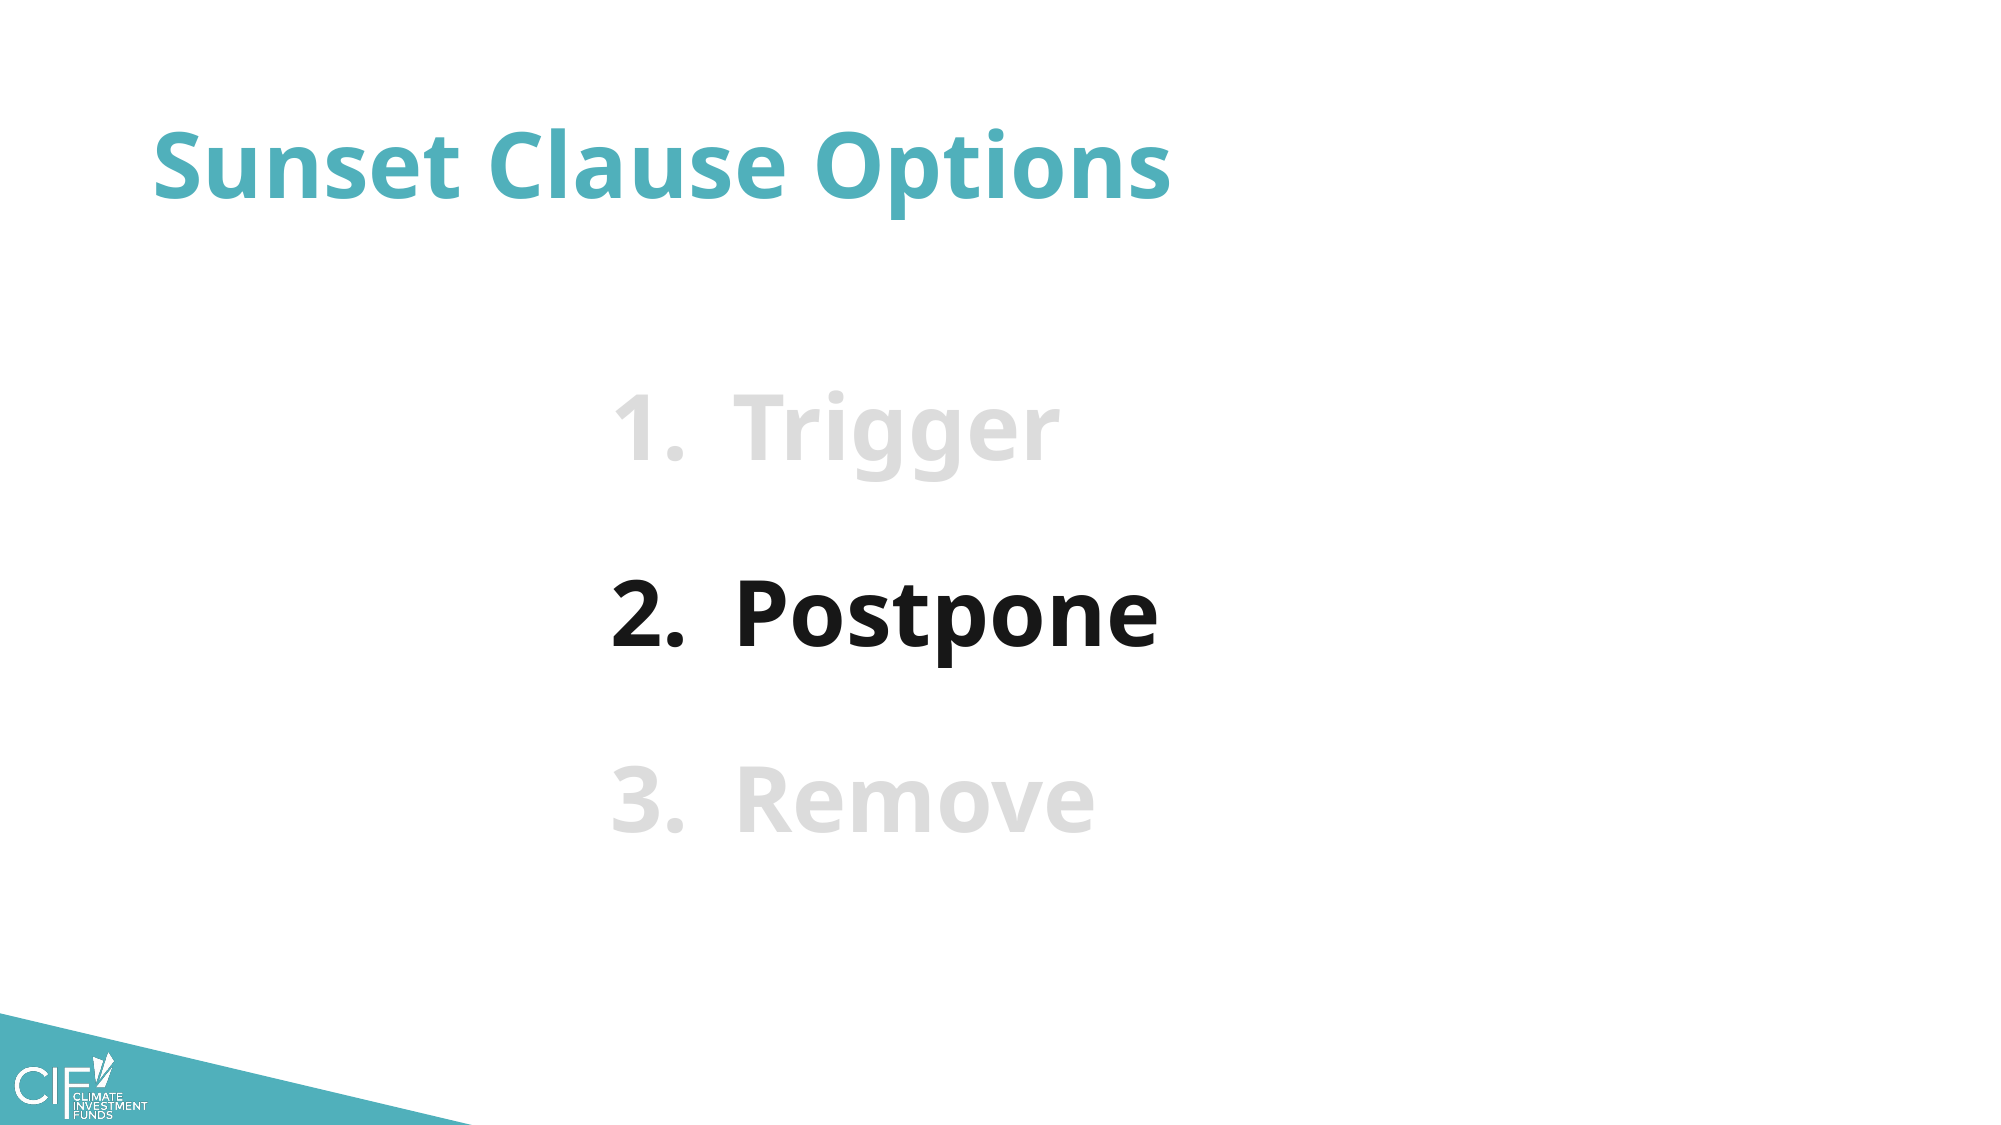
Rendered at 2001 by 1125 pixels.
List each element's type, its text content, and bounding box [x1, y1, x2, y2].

list Trigger Postpone Remove [595, 305, 1634, 1020]
title Sunset Clause Options [137, 59, 1863, 278]
